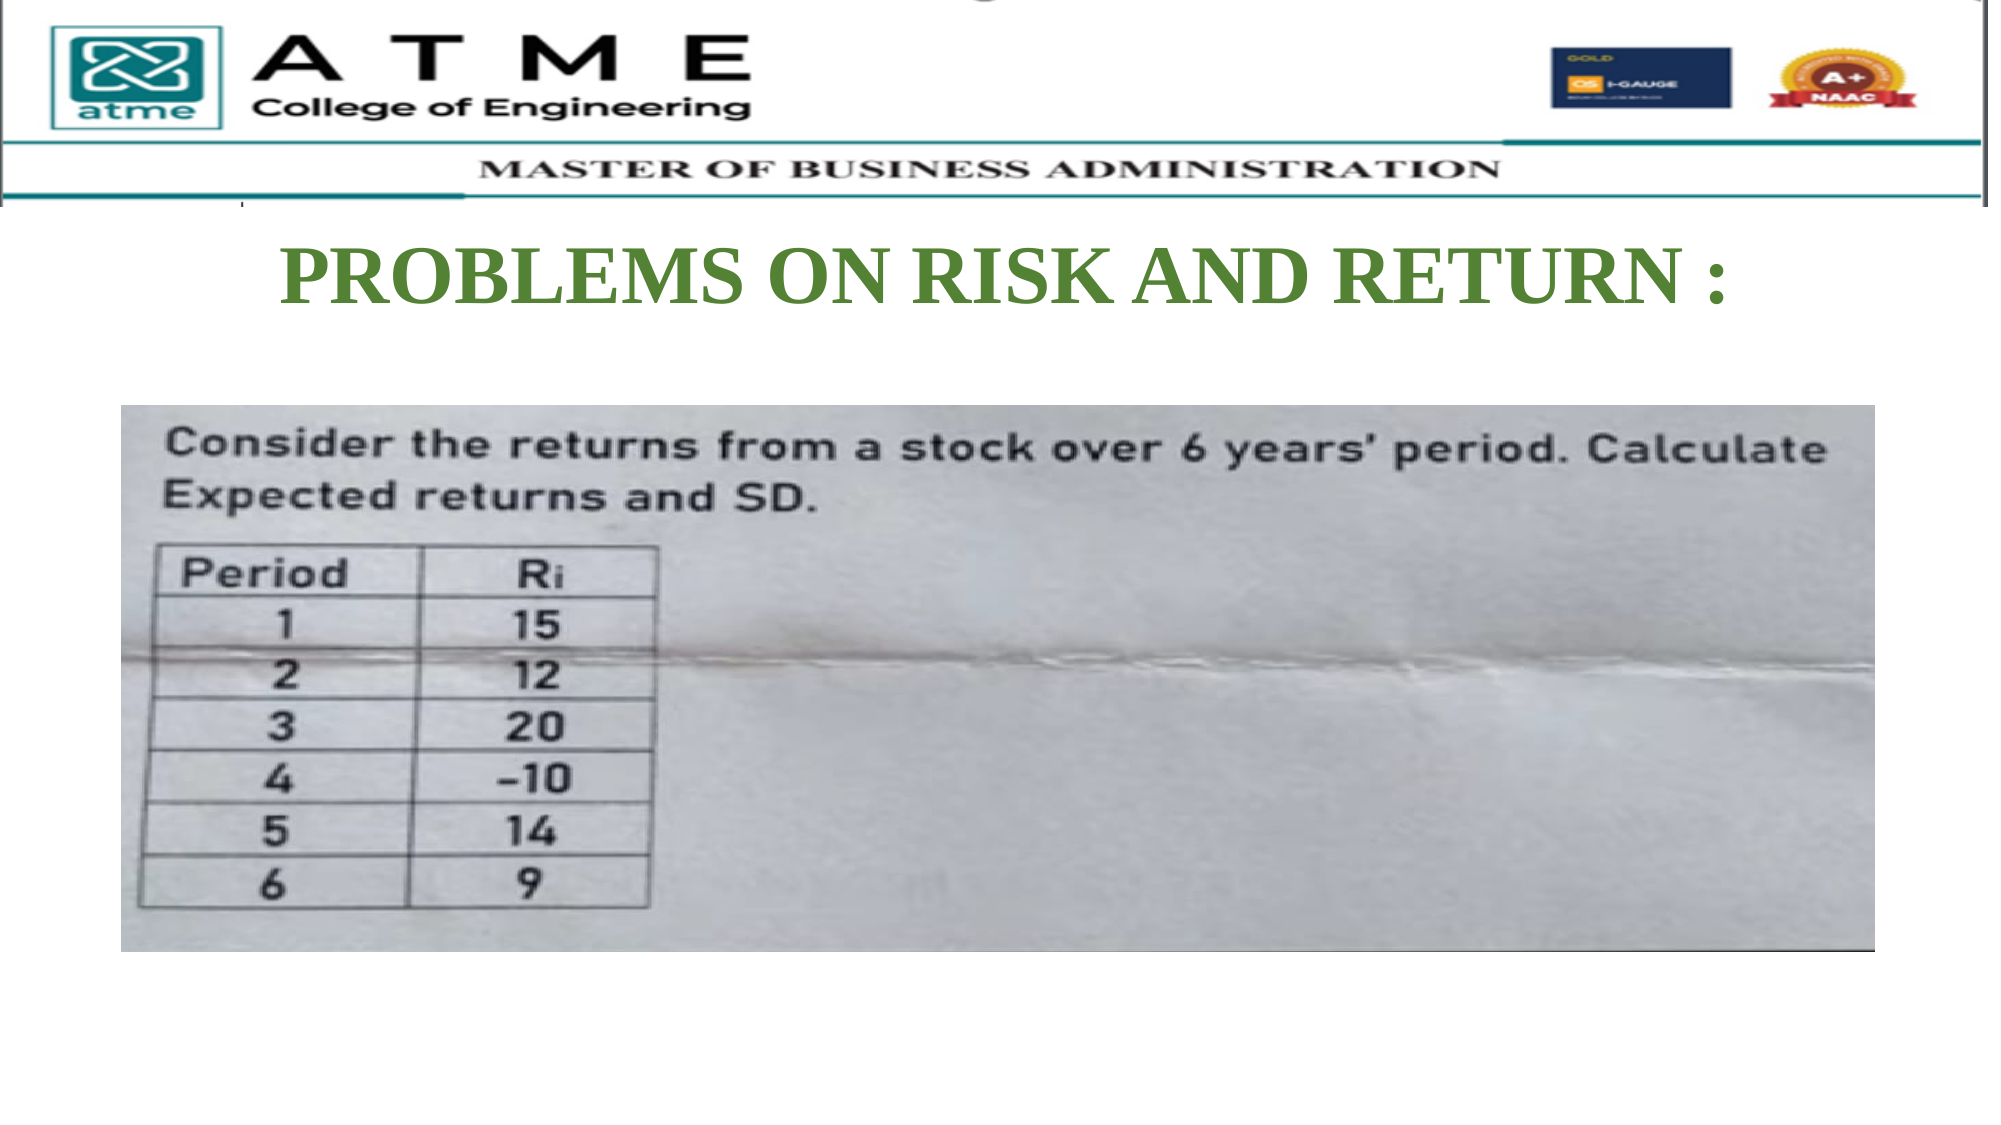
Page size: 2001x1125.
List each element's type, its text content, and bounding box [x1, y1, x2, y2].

picture [120, 405, 1875, 952]
title PROBLEMS ON RISK AND RETURN : [42, 216, 1969, 336]
picture [0, 0, 1988, 207]
